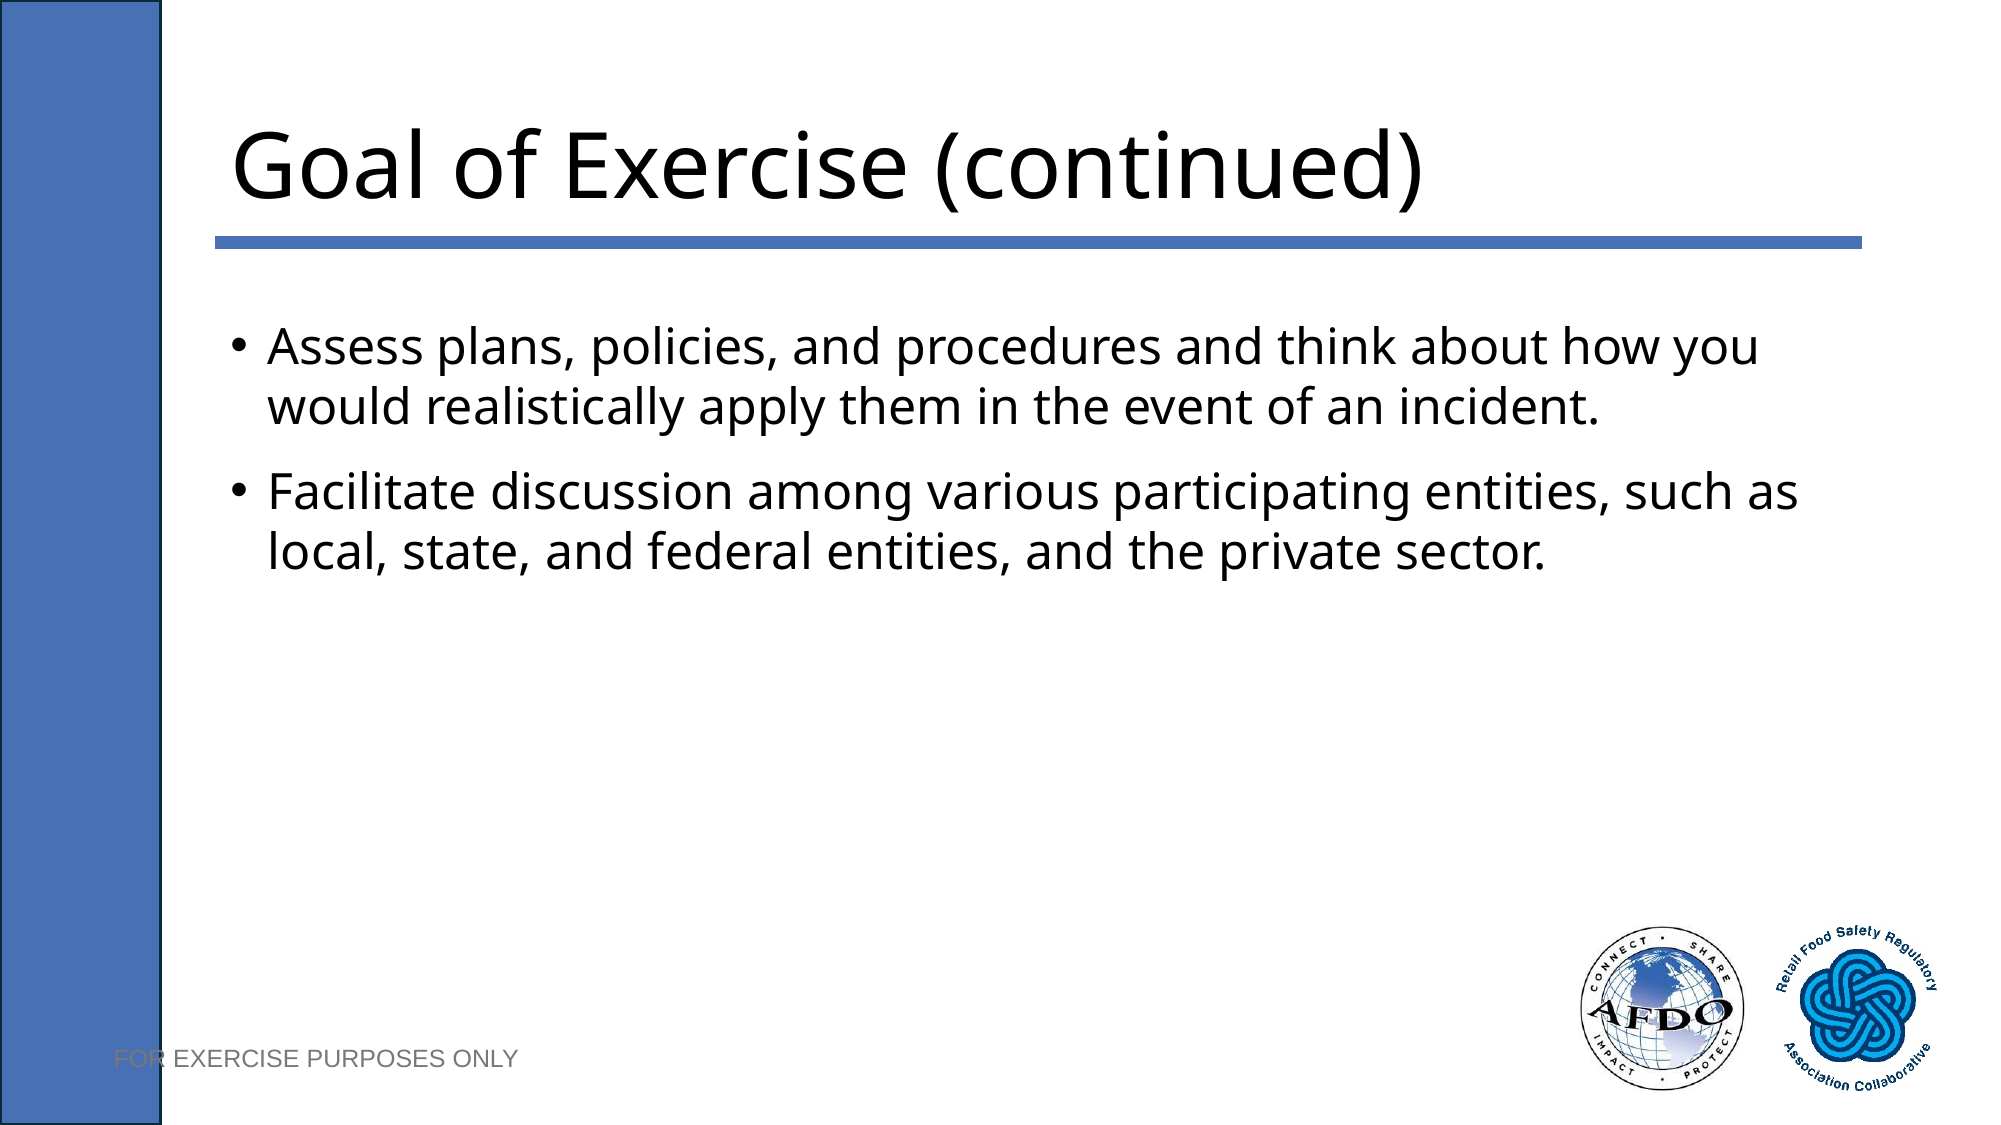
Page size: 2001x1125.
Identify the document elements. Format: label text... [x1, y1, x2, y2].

title Goal of Exercise (continued) [215, 110, 1863, 227]
footer FOR EXERCISE PURPOSES ONLY [0, 1042, 634, 1103]
picture [1579, 925, 1745, 1091]
list Assess plans, policies, and procedures and think about how you would realistically apply them in the event of an incident. Facilitate discussion among various participating entities, such as local, state, and federal entities, and the private sector. [215, 306, 1863, 757]
picture [1776, 925, 1937, 1091]
